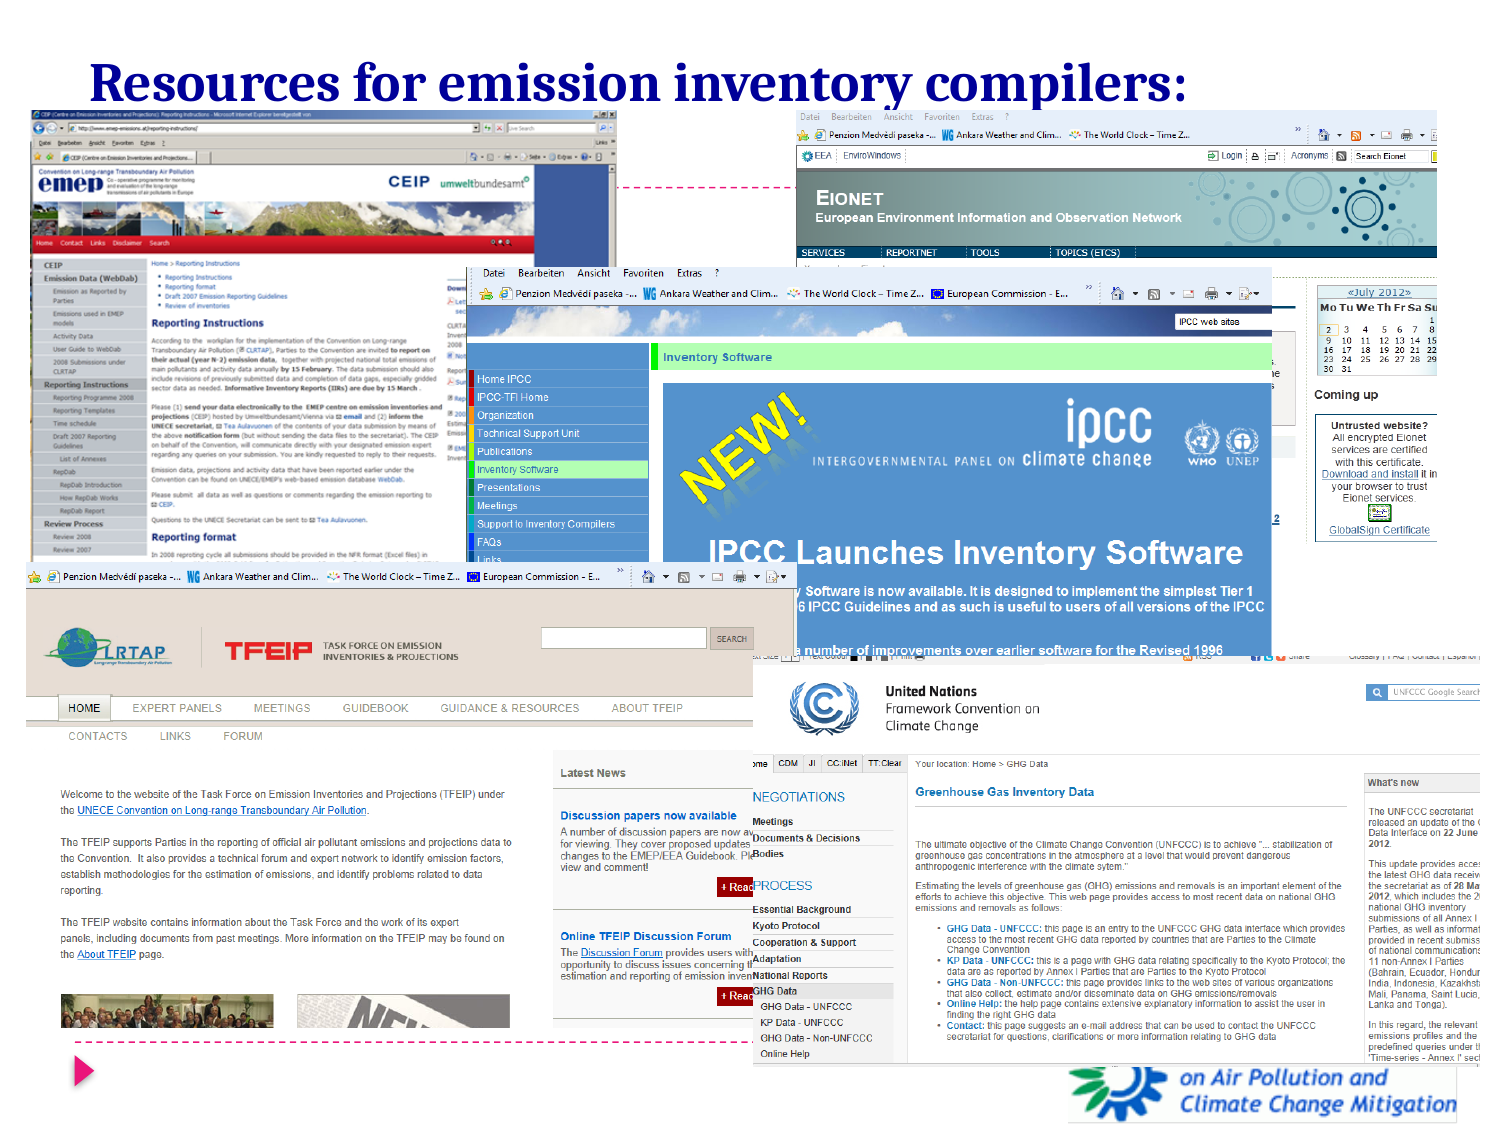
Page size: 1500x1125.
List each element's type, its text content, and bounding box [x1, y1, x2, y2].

picture [26, 110, 1480, 1125]
title Resources for emission inventory compilers: [75, 37, 1425, 188]
